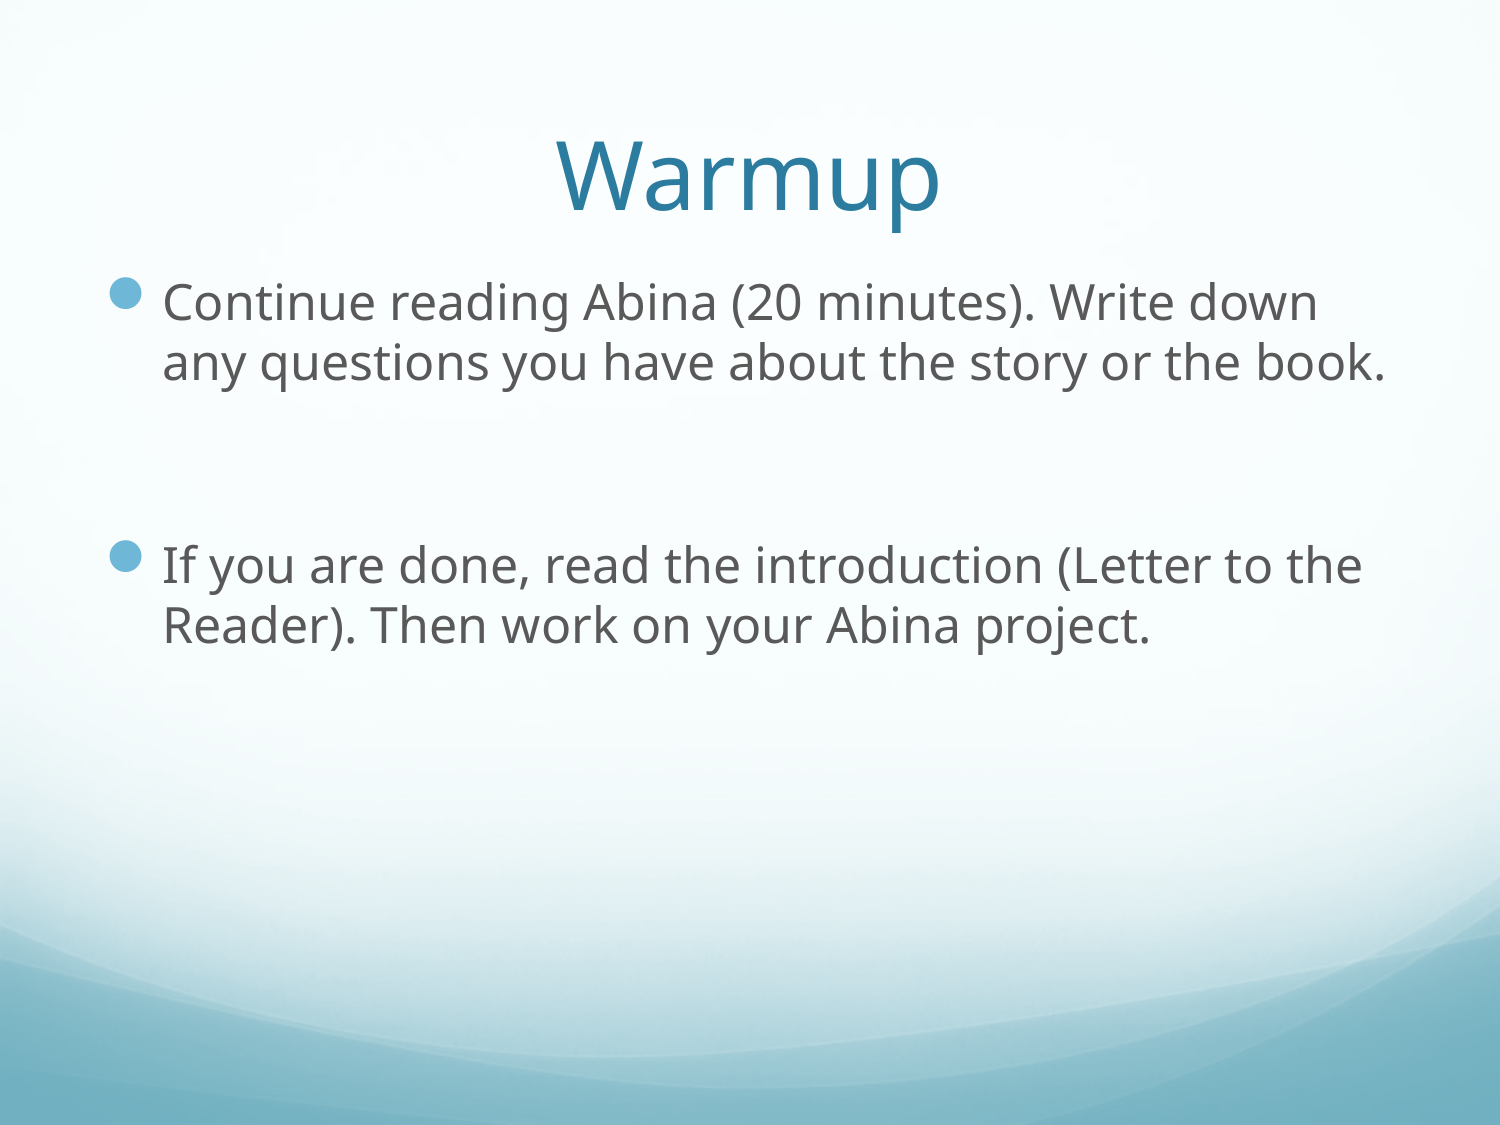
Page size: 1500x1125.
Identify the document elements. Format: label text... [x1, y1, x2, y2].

list Continue reading Abina (20 minutes). Write down any questions you have about the story or the book. If you are done, read the introduction (Letter to the Reader). Then work on your Abina project. [90, 262, 1410, 975]
title Warmup [90, 17, 1410, 237]
